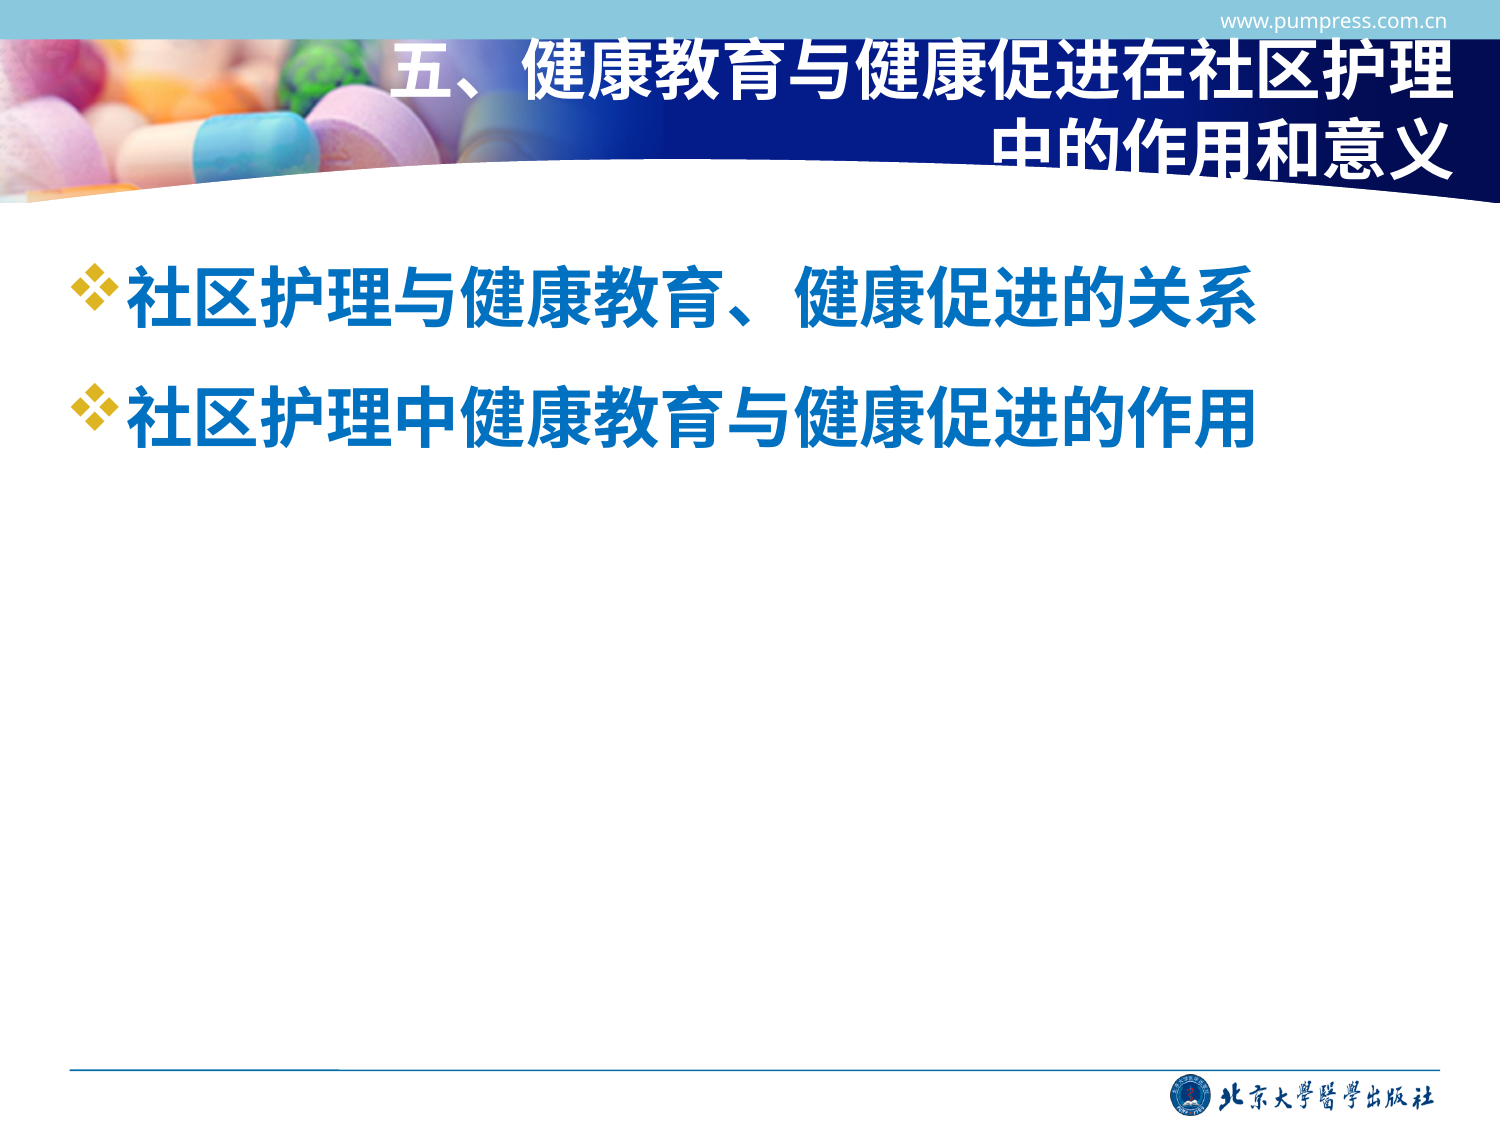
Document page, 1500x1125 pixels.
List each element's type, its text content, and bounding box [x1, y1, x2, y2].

picture [1328, 40, 1500, 203]
list 社区护理与健康教育、健康促进的关系 社区护理中健康教育与健康促进的作用 [49, 207, 1463, 1026]
picture [1170, 1074, 1436, 1118]
picture [0, 40, 359, 203]
title 五、健康教育与健康促进在社区护理中的作用和意义 [359, 30, 1471, 185]
slide_number www.pumpress.com.cn [1024, 0, 1463, 38]
